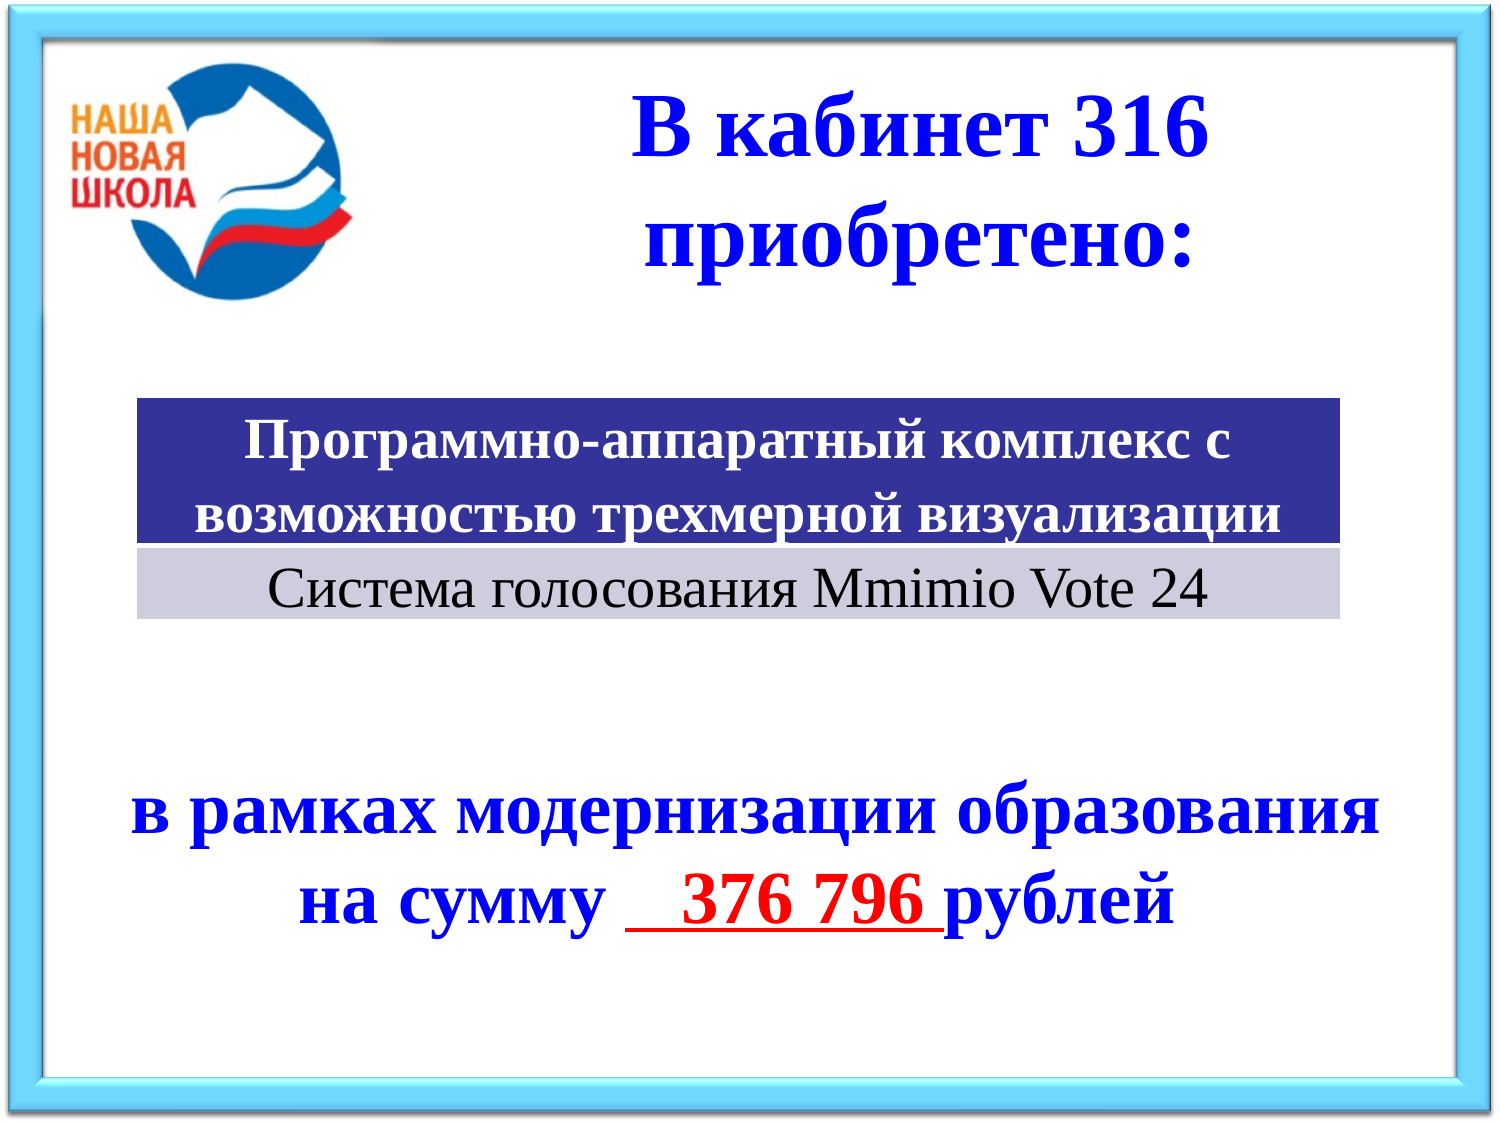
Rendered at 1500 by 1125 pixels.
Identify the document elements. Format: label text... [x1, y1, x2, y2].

table_header Программно-аппаратный комплекс с возможностью трехмерной визуализации [137, 398, 1340, 543]
subtitle в рамках модернизации образования на сумму 376 796 рублей [88, 751, 1424, 969]
picture [29, 30, 396, 333]
table_cell Система голосования Mmimio Vote 24 [137, 548, 1340, 619]
title В кабинет 316 приобретено: [407, 42, 1435, 197]
